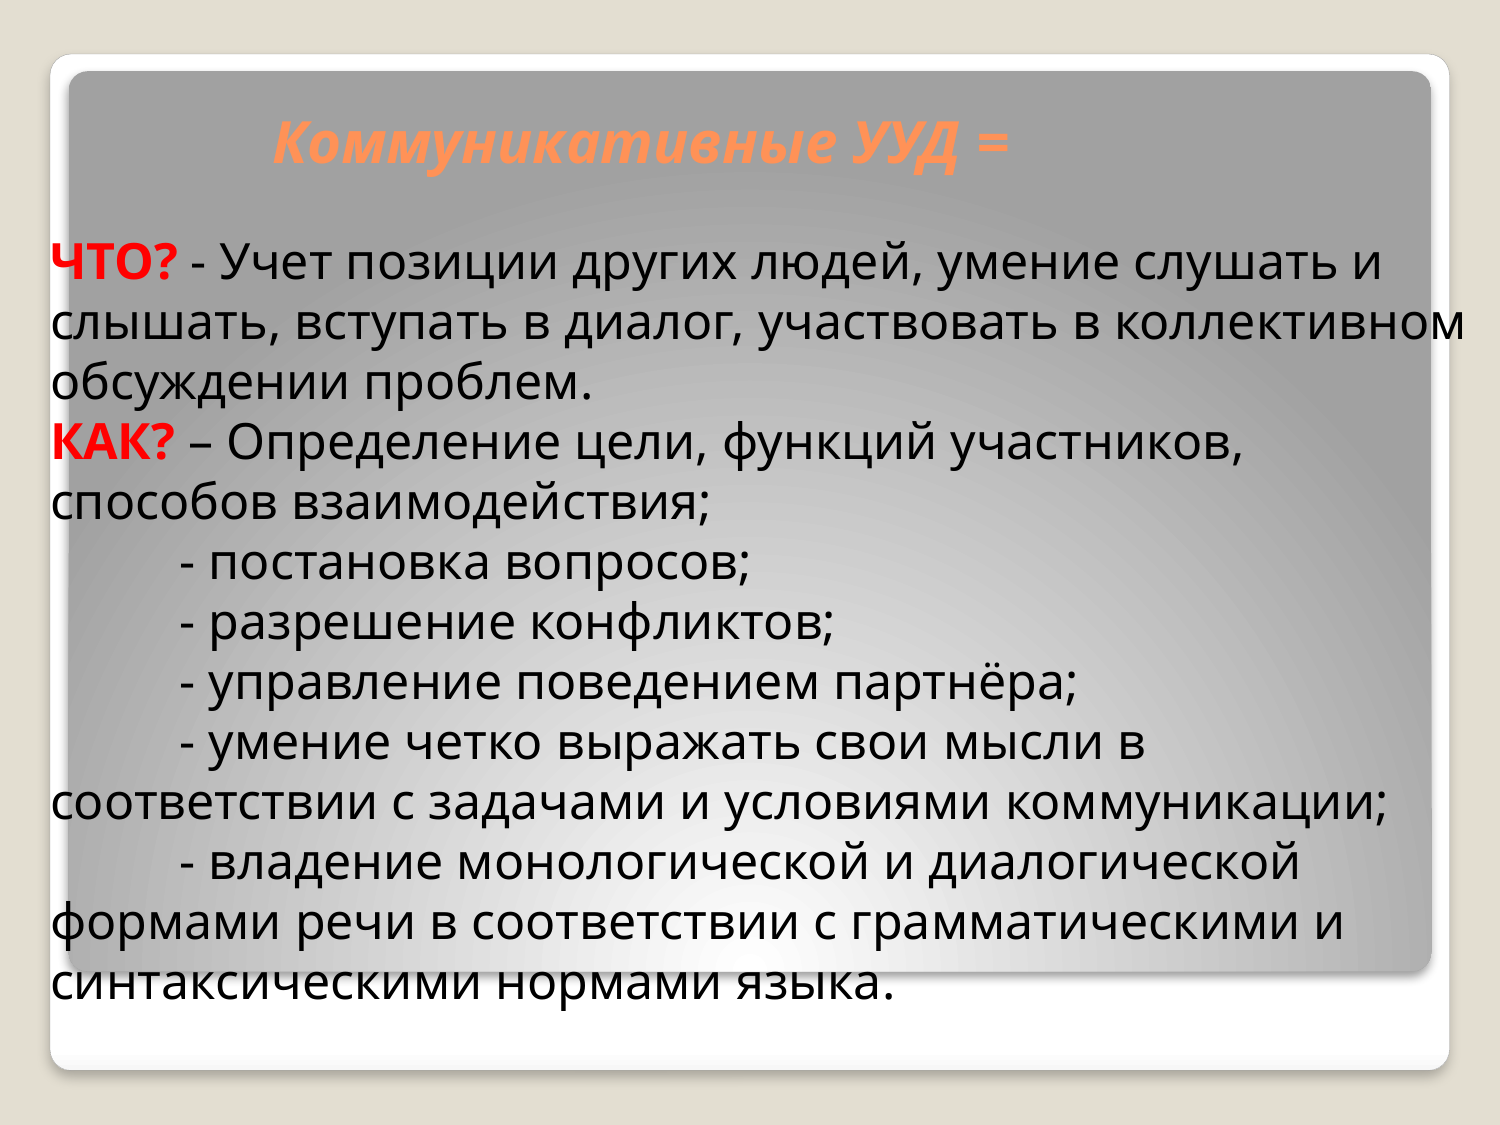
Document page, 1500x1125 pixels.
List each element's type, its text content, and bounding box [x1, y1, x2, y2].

title Коммуникативные УУД = [257, 0, 1171, 183]
text_box ЧТО? - Учет позиции других людей, умение слушать и слышать, вступать в диалог, участвовать в коллективном обсуждении проблем. КАК? – Определение цели, функций участников, способов взаимодействия; - постановка вопросов; - разрешение конфликтов; - управление поведением партнёра; - умение четко выражать свои мысли в соответствии с задачами и условиями коммуникации; - владение монологической и диалогической формами речи в соответствии с грамматическими и синтаксическими нормами языка. [35, 222, 1500, 1018]
